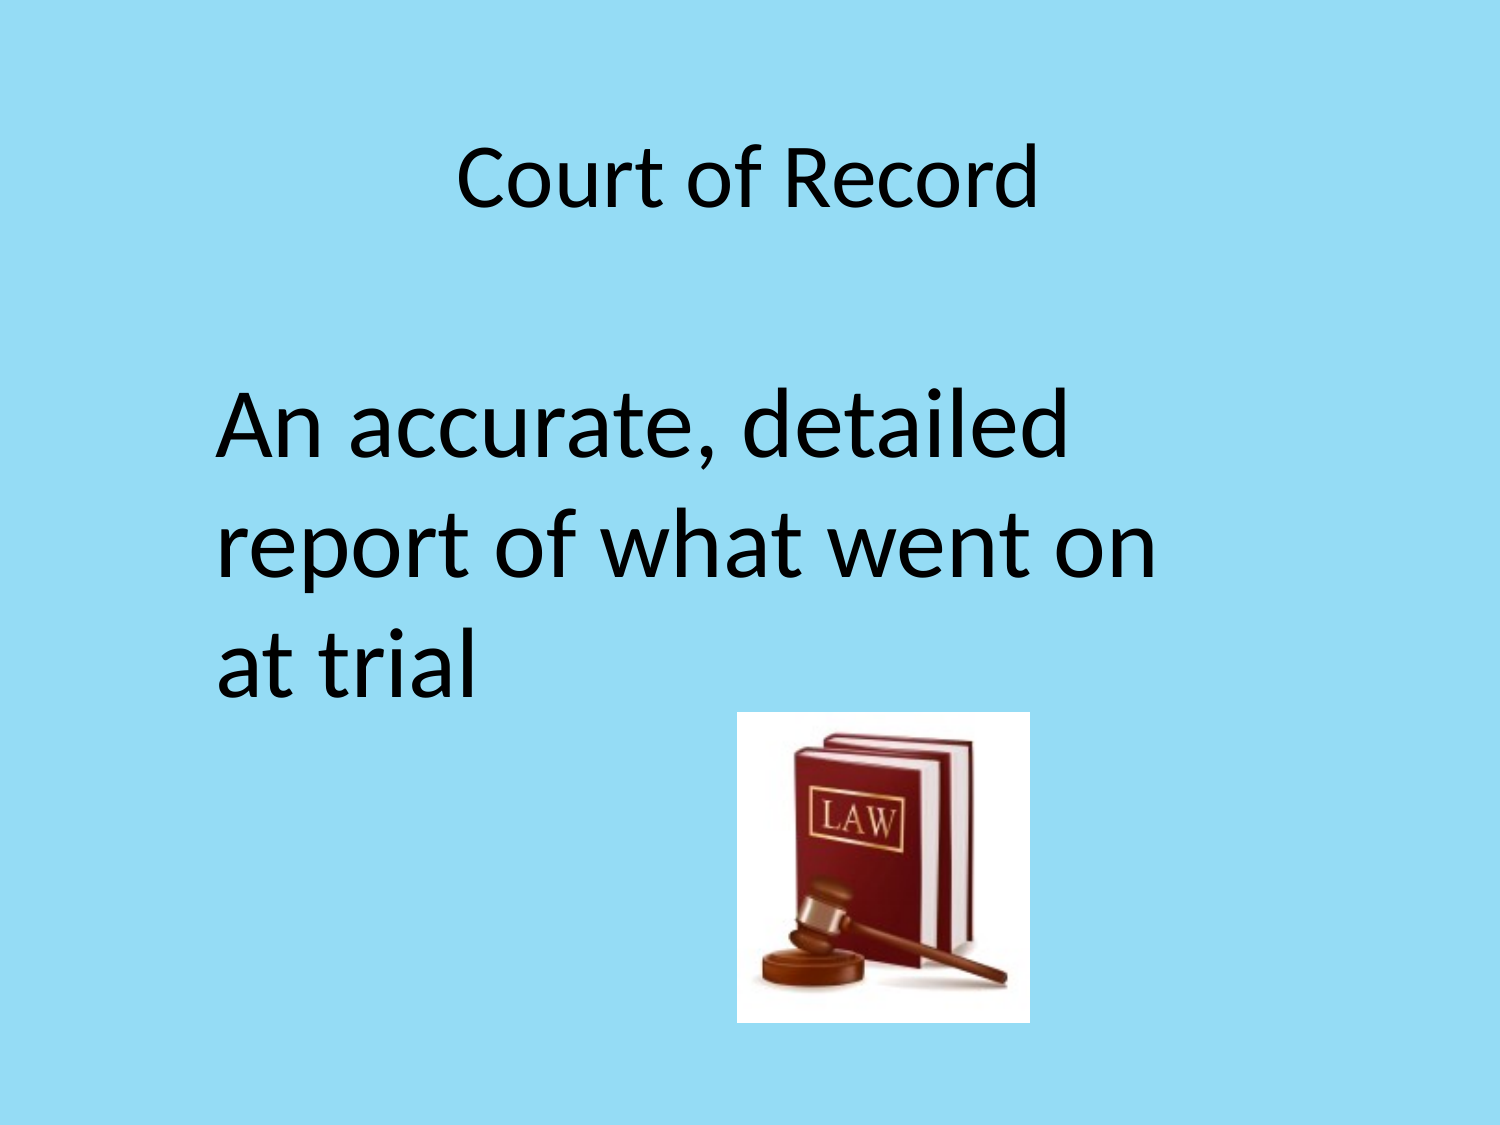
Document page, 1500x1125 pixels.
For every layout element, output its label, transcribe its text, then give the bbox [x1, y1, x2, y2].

subtitle An accurate, detailed report of what went on at trial [200, 350, 1250, 638]
picture [737, 712, 1030, 1023]
title Court of Record [112, 50, 1388, 292]
